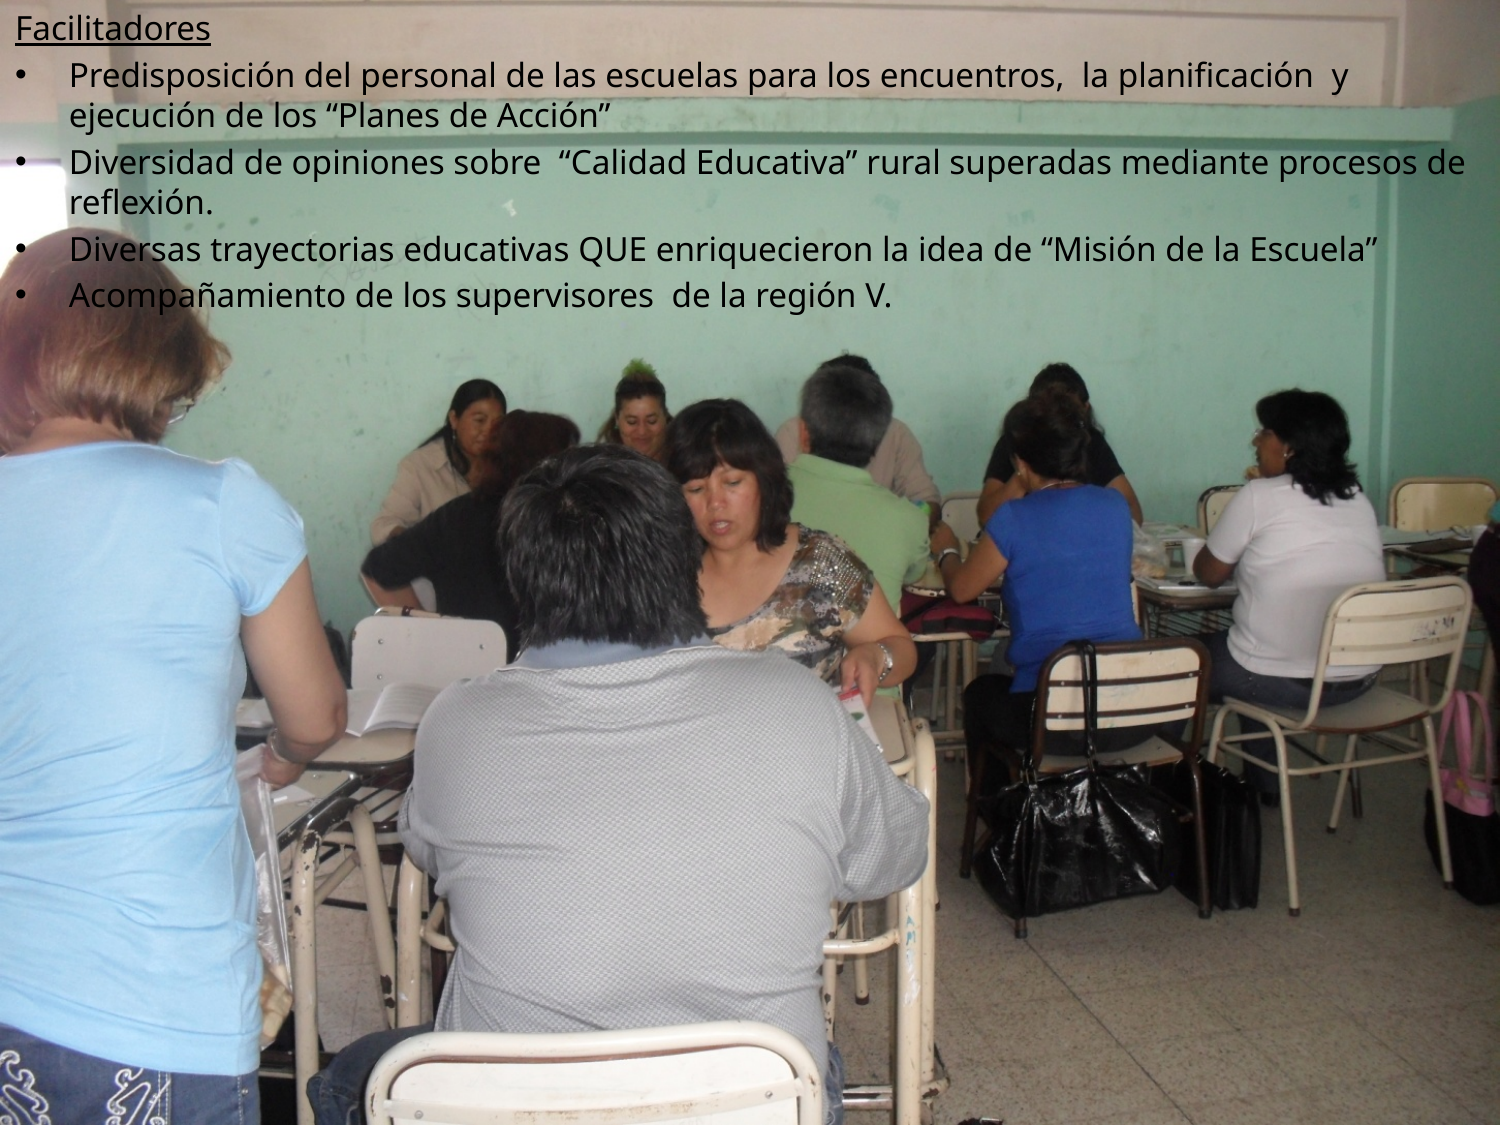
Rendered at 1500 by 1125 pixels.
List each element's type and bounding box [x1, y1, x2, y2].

list [0, 0, 1500, 1125]
